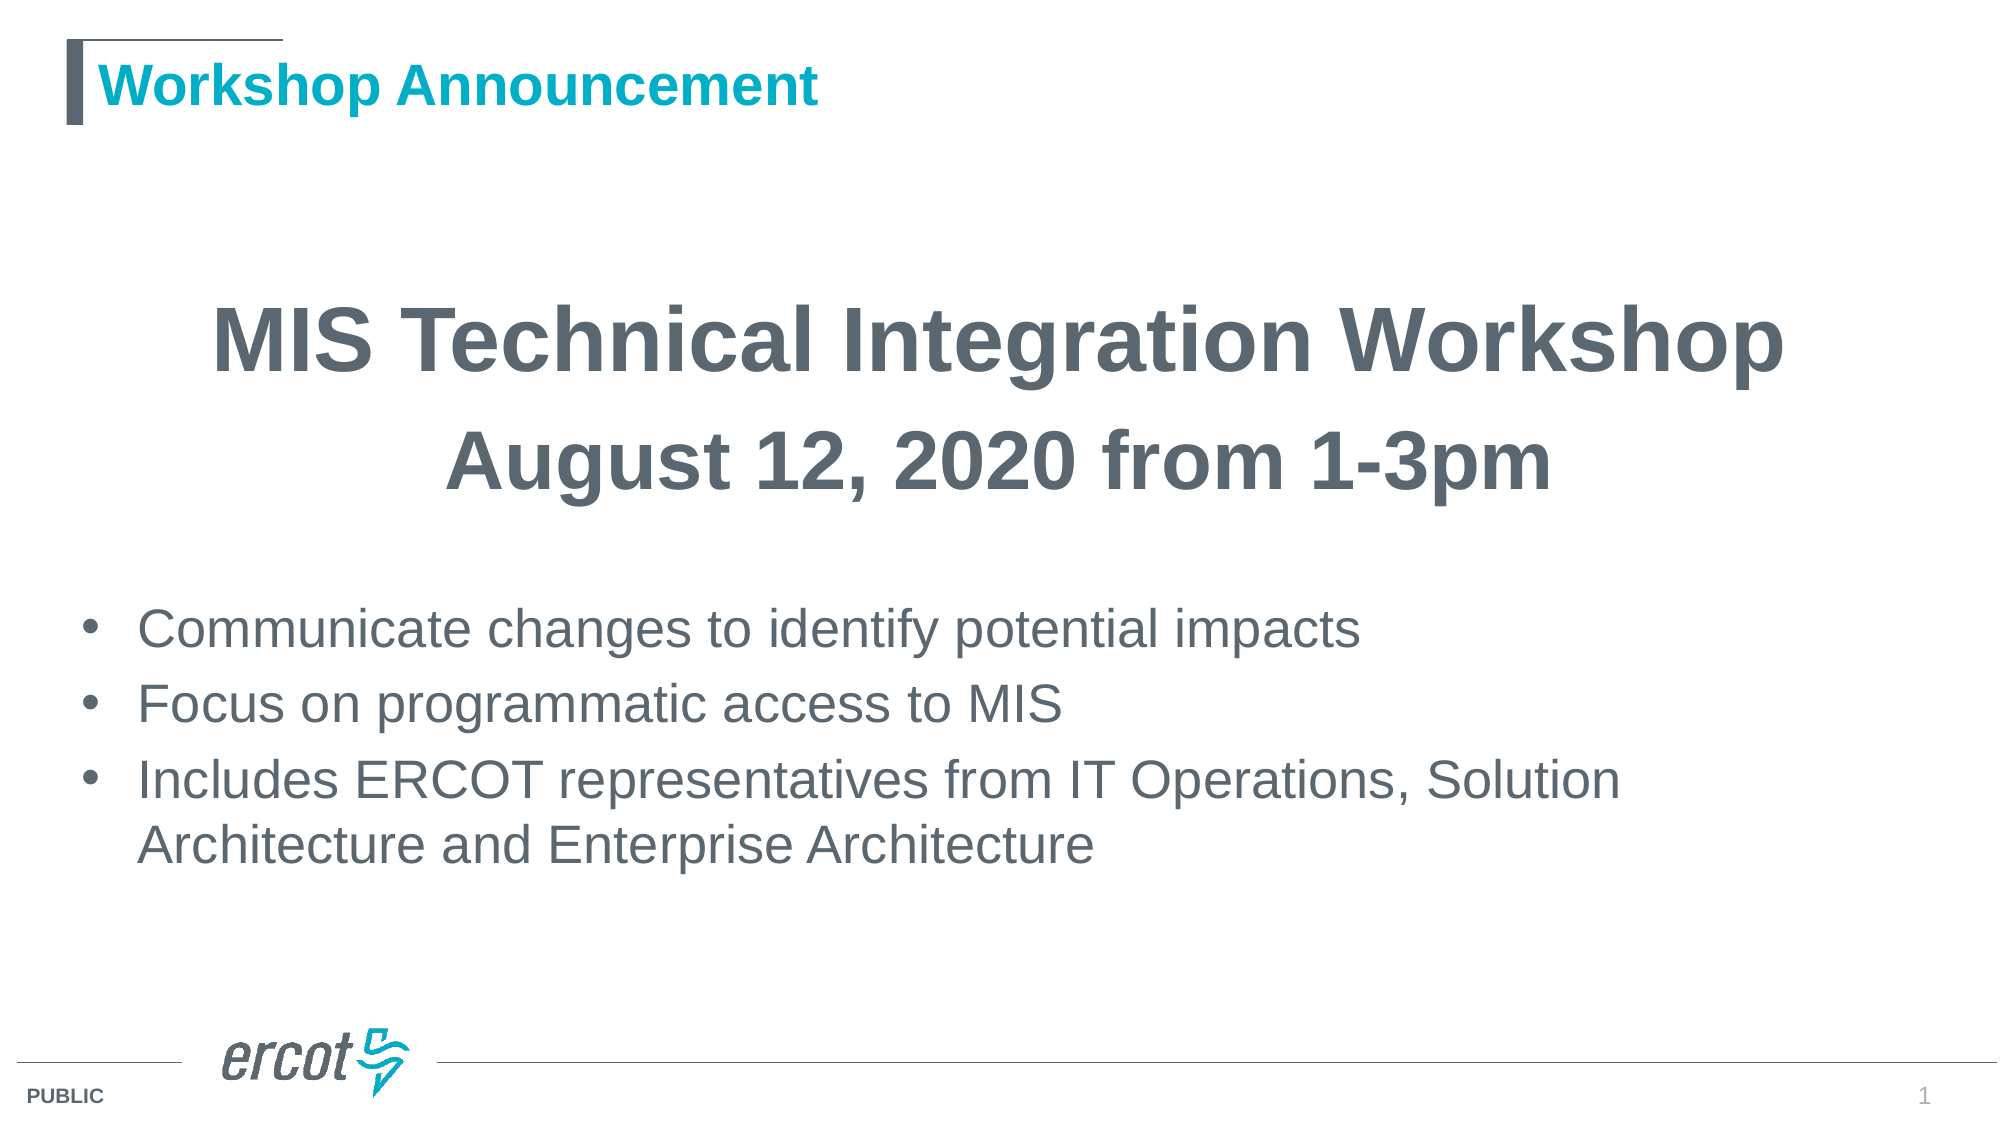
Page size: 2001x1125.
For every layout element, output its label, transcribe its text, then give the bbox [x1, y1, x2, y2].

list MIS Technical Integration Workshop August 12, 2020 from 1-3pm Communicate changes to identify potential impacts Focus on programmatic access to MIS Includes ERCOT representatives from IT Operations, Solution Architecture and Enterprise Architecture [66, 162, 1934, 992]
slide_number 1 [1866, 1076, 1984, 1113]
title Workshop Announcement [83, 39, 1934, 125]
picture [218, 1024, 413, 1100]
